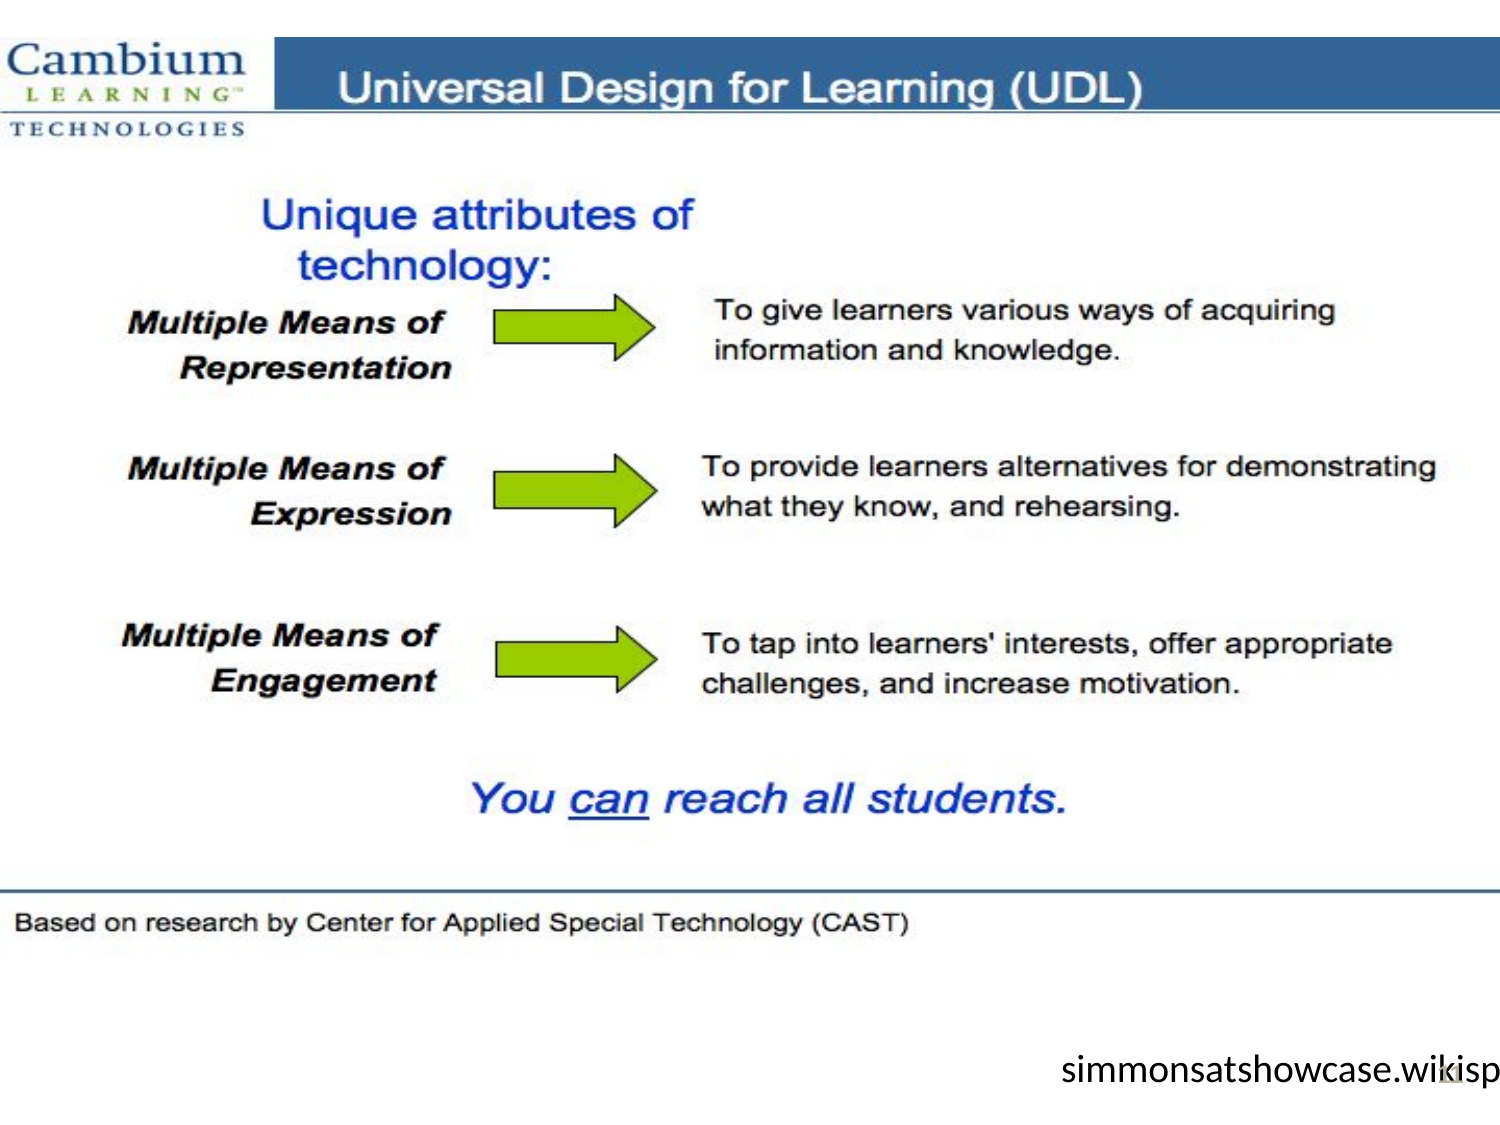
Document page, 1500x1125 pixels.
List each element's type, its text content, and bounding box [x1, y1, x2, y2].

title simmonsatshowcase.wikispaces.com [662, 999, 1500, 1125]
slide_number 11 [1413, 1034, 1488, 1113]
picture [0, 37, 1500, 976]
